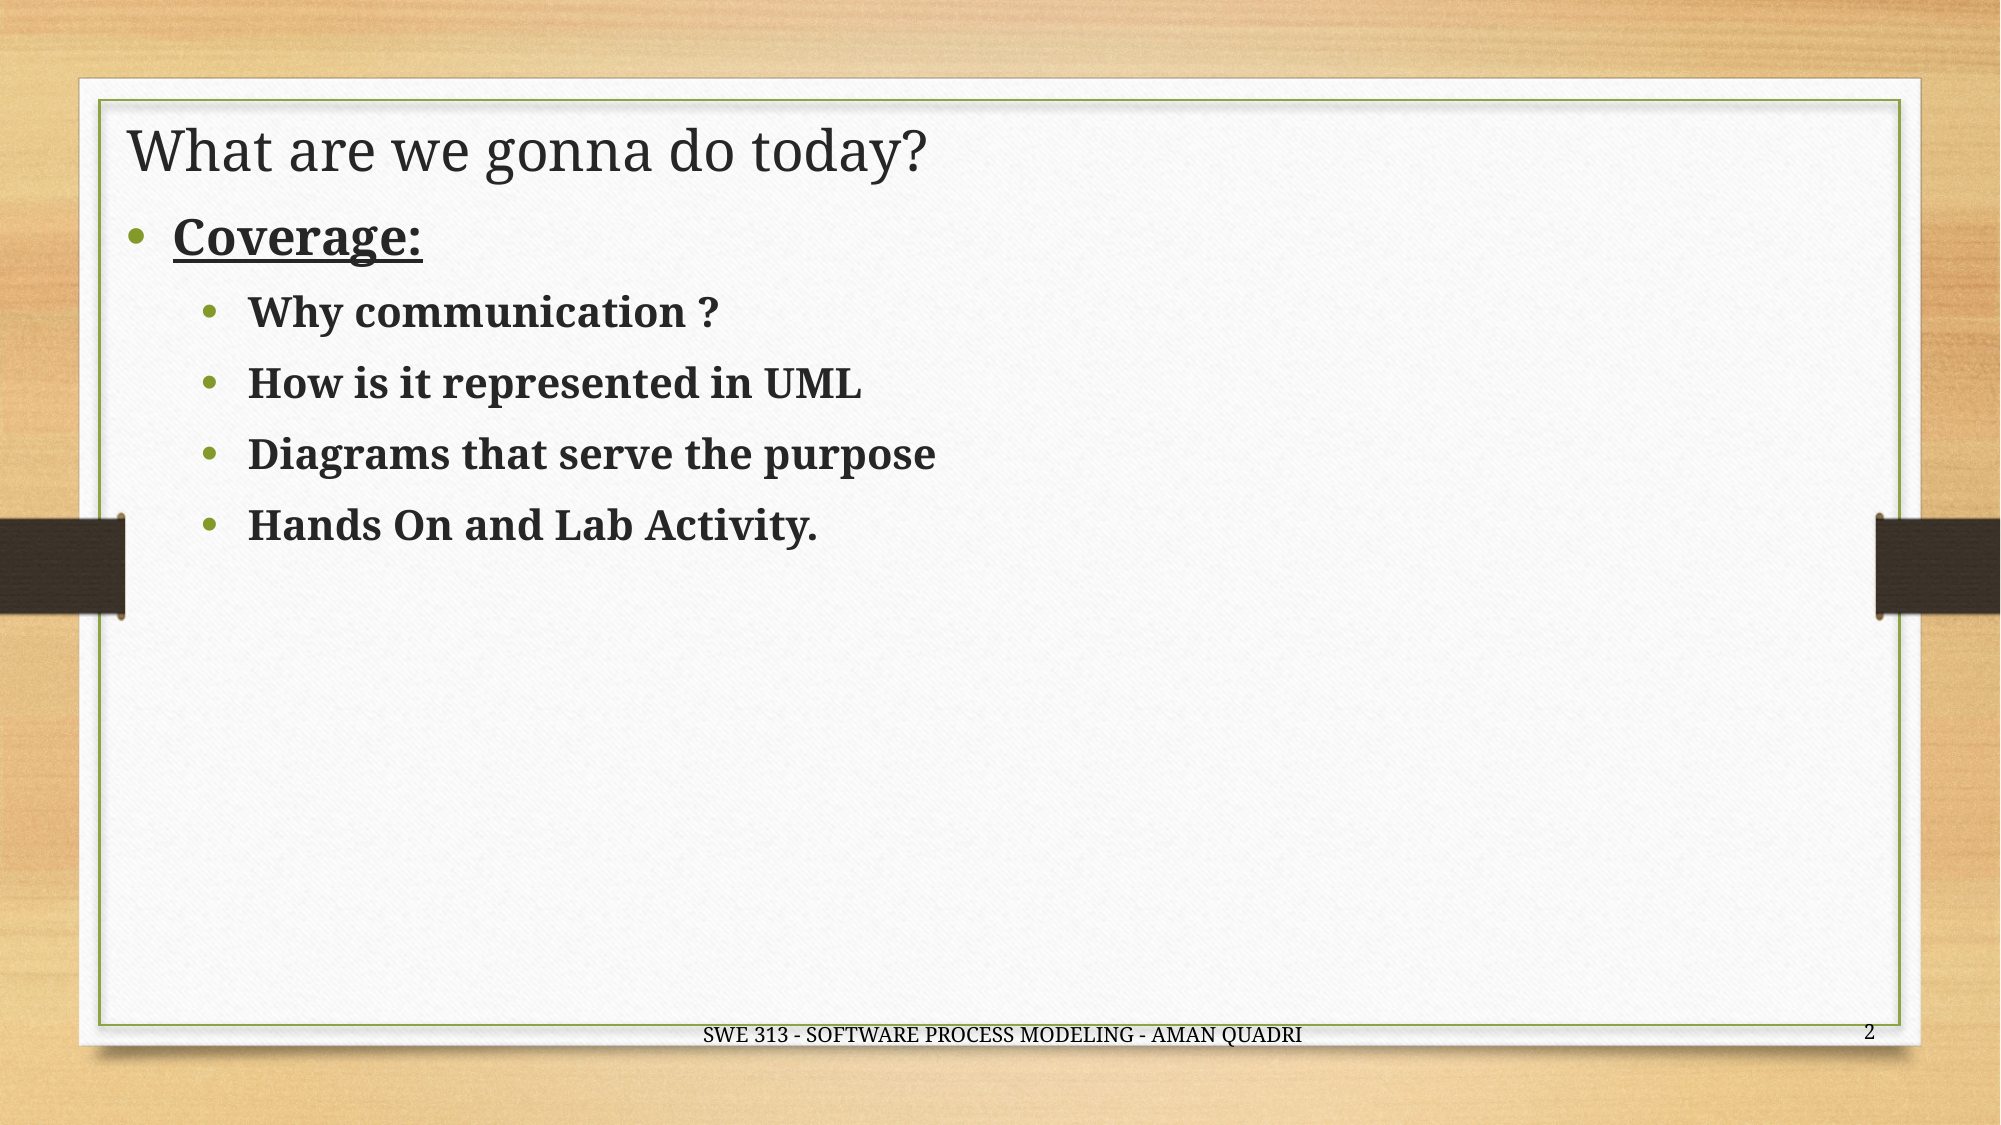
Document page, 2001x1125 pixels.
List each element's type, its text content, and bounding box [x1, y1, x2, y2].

list Coverage: Why communication ? How is it represented in UML Diagrams that serve the purpose Hands On and Lab Activity. [110, 197, 1895, 1017]
title What are we gonna do today? [110, 106, 1895, 191]
picture [0, 0, 2001, 1125]
footer SWE 313 - SOFTWARE PROCESS MODELING - AMAN QUADRI [403, 1020, 1602, 1049]
slide_number 2 [1801, 1010, 1891, 1056]
